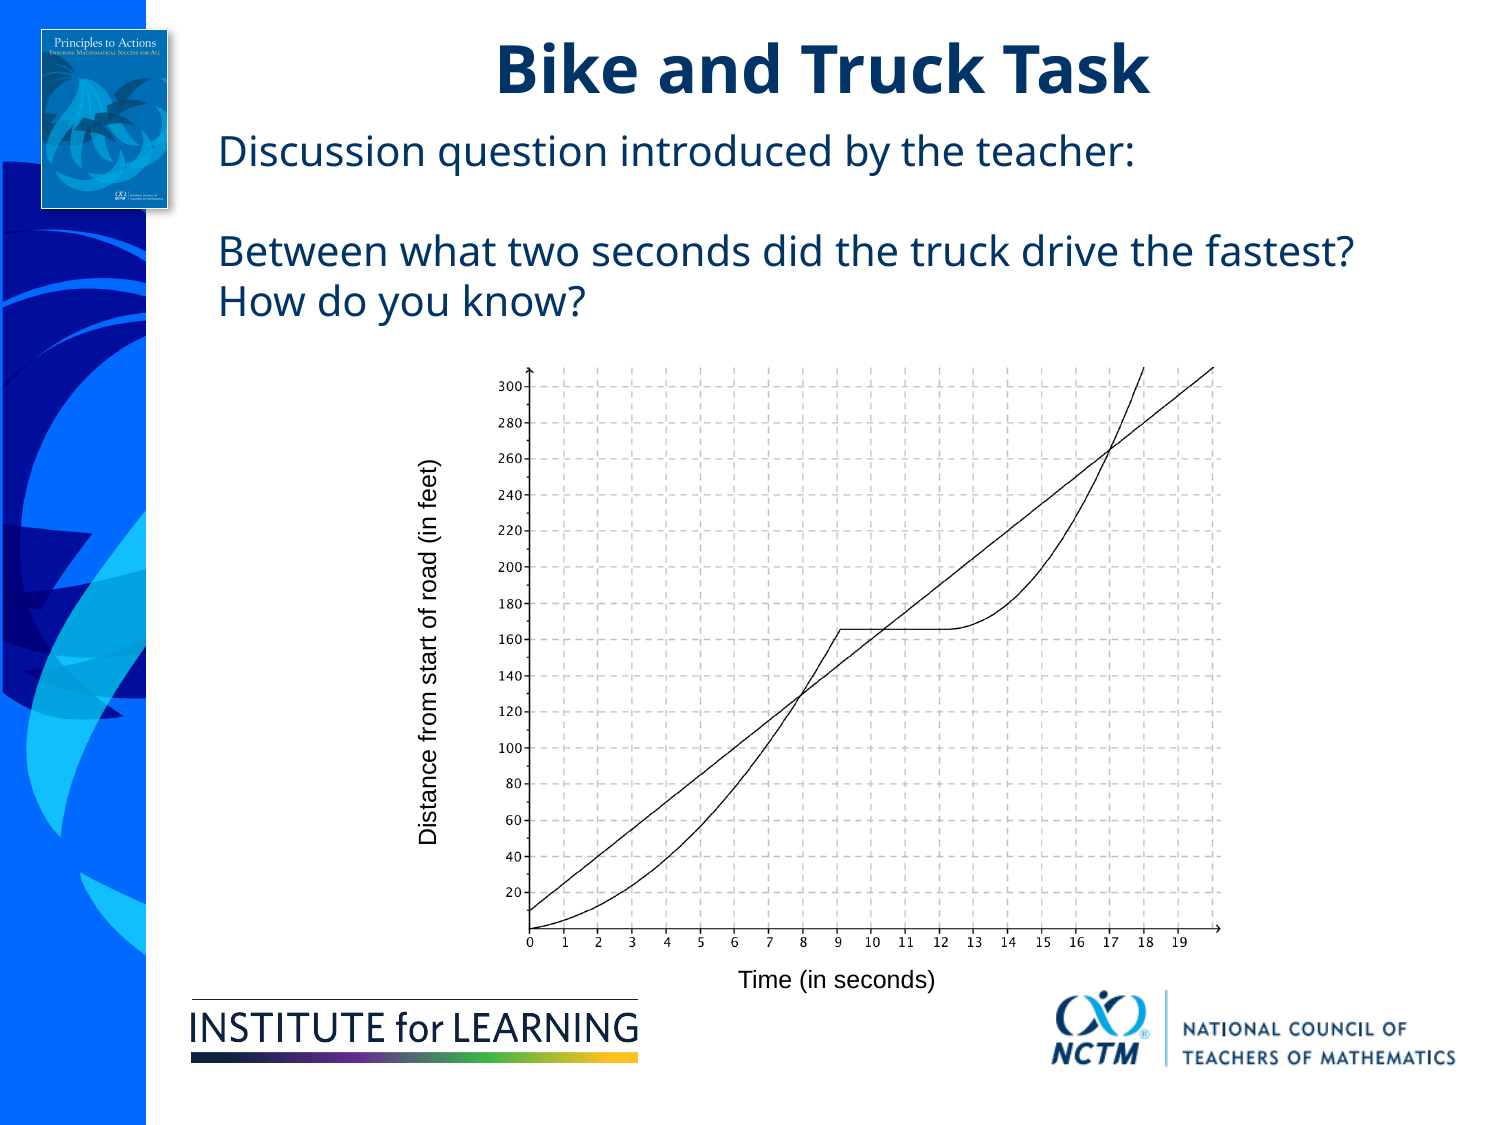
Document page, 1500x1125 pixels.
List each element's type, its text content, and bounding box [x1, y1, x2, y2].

text_box Discussion question introduced by the teacher: Between what two seconds did the truck drive the fastest? How do you know? [202, 116, 1458, 502]
picture [1034, 969, 1474, 1085]
text_box Bike and Truck Task [150, 0, 1500, 161]
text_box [395, 328, 1242, 1012]
picture [190, 999, 639, 1063]
picture [0, 0, 168, 1125]
